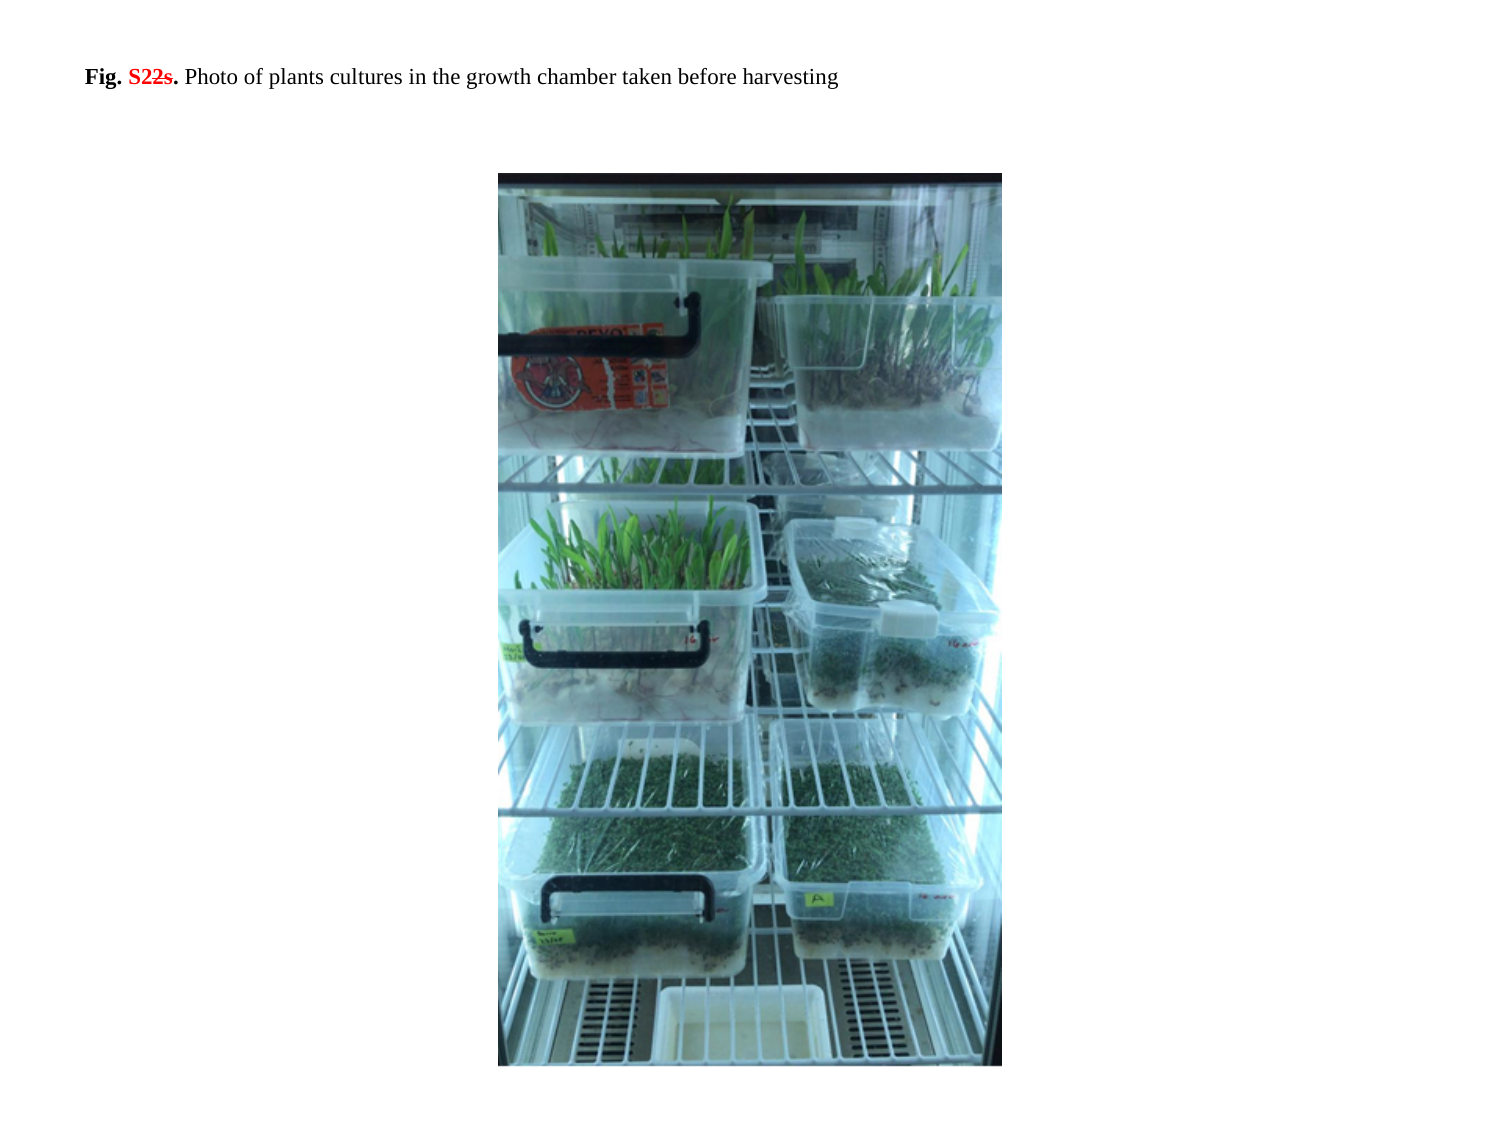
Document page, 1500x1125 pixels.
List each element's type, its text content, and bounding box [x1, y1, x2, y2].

text_box Fig. S22s. Photo of plants cultures in the growth chamber taken before harvesting [69, 54, 861, 97]
picture [498, 173, 1002, 1071]
